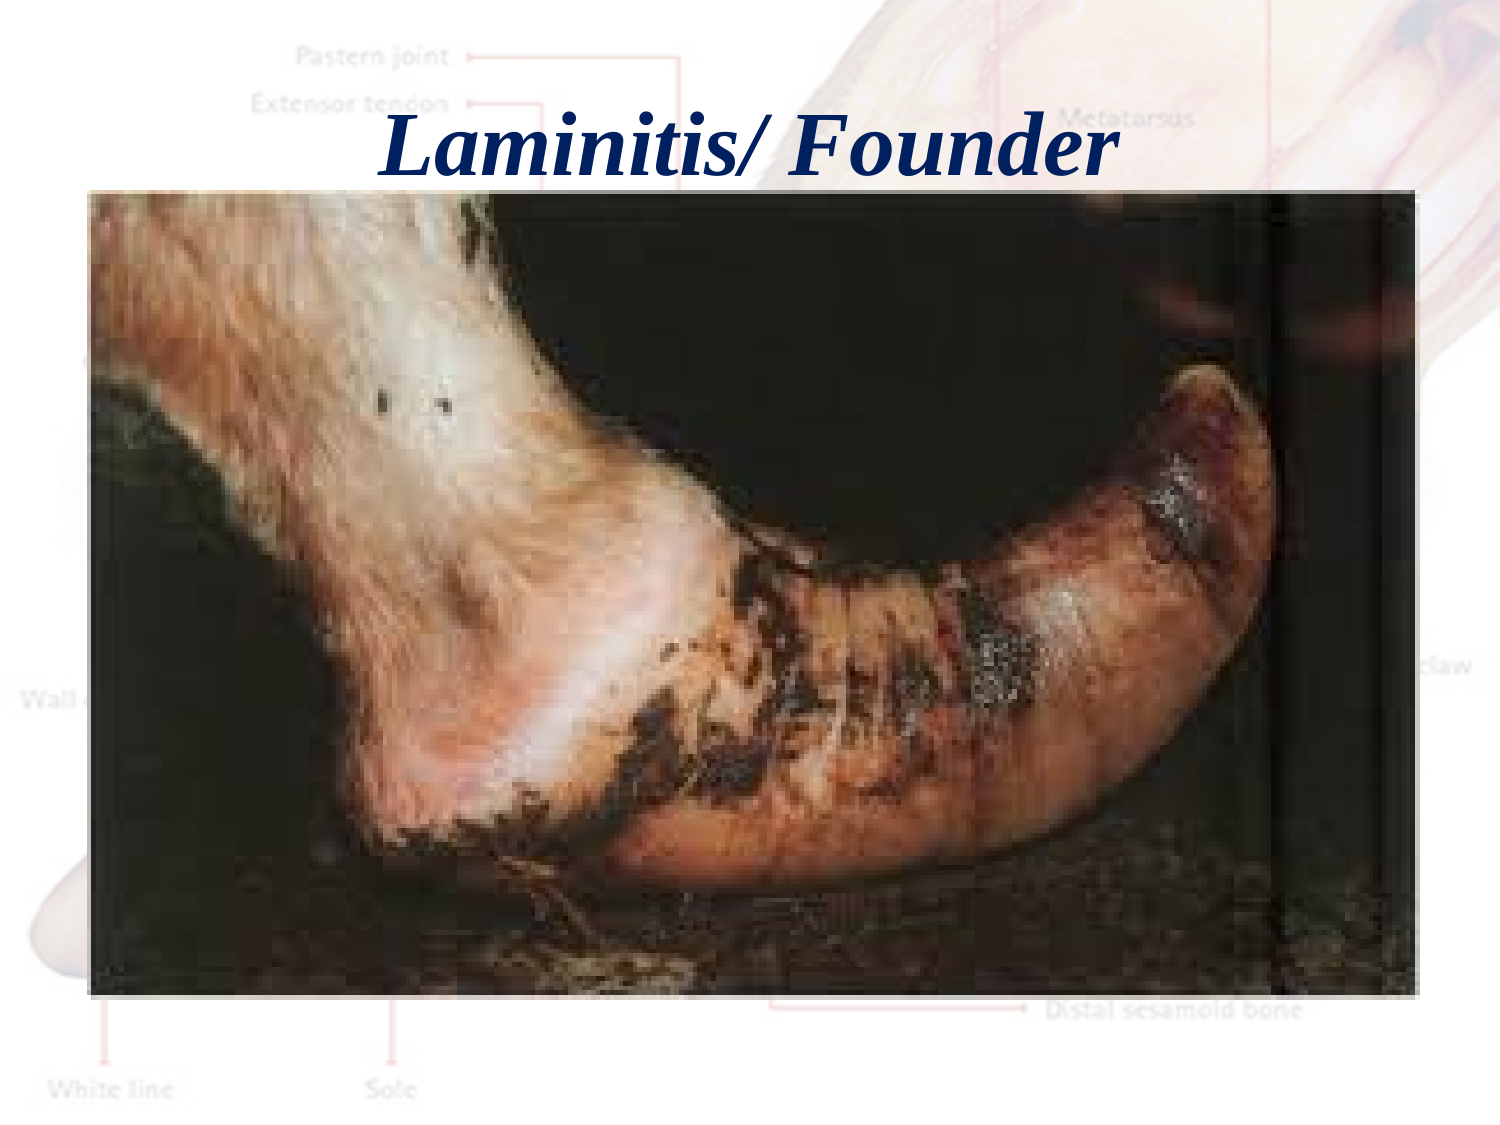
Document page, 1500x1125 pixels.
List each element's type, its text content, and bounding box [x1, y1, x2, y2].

picture [87, 190, 1421, 1001]
title Laminitis/ Founder [75, 45, 1425, 233]
list [75, 262, 83, 1005]
